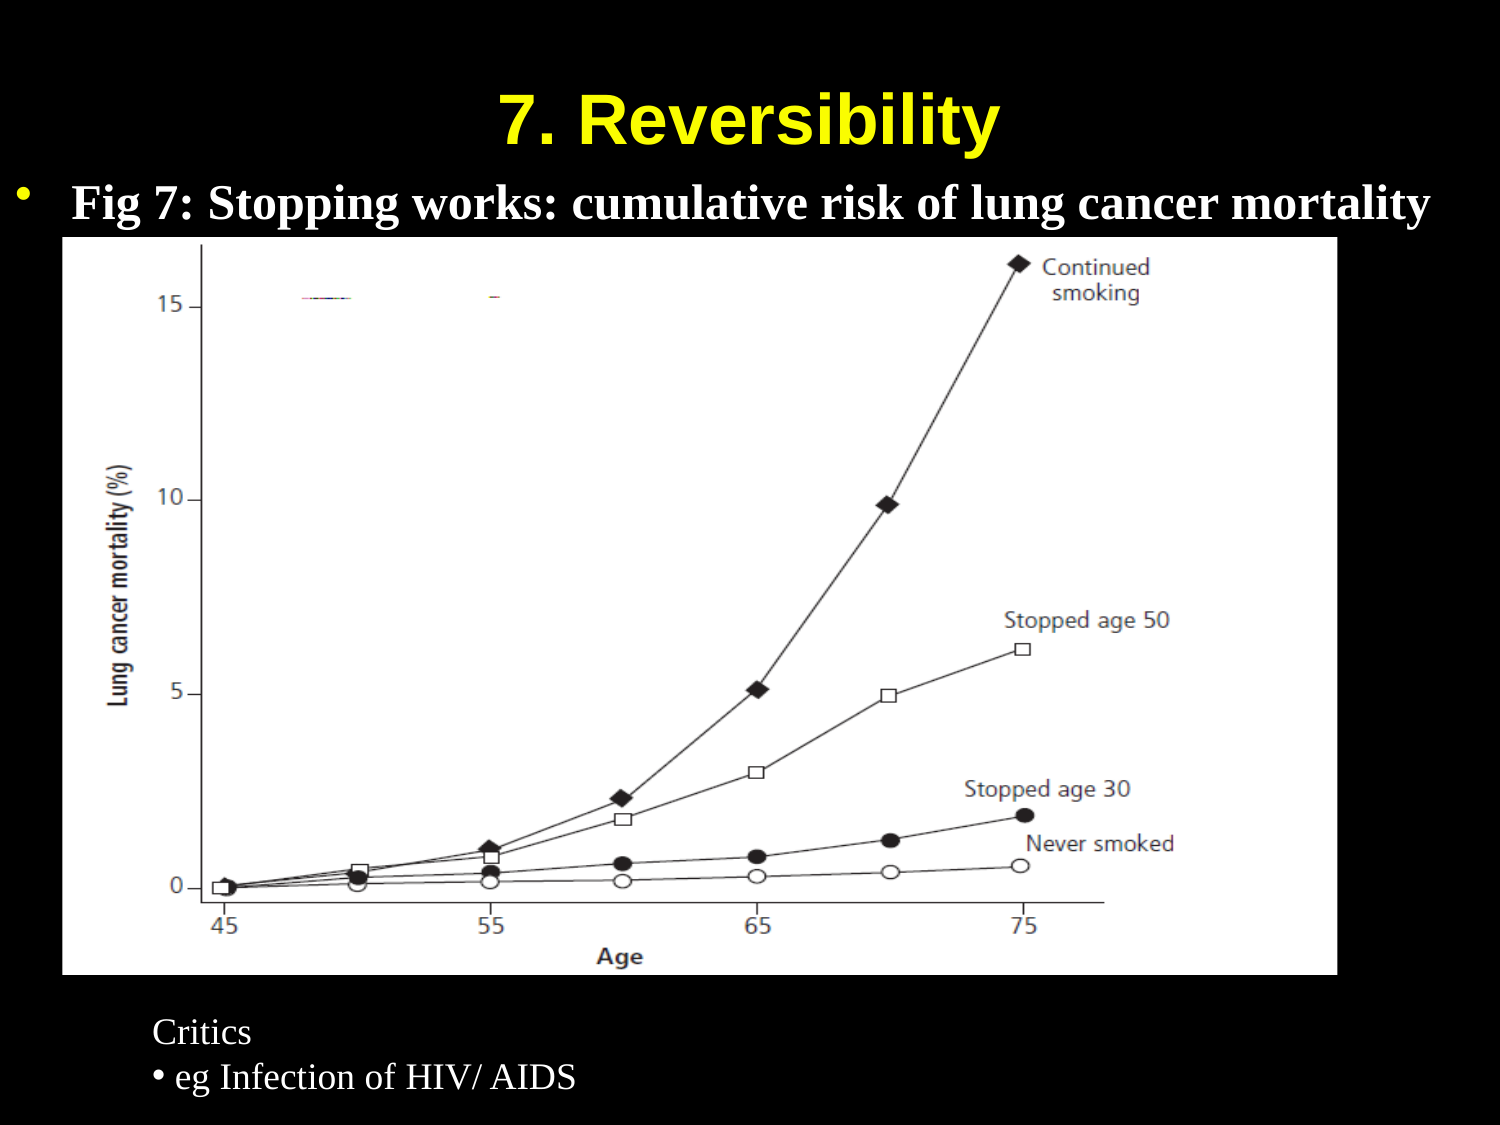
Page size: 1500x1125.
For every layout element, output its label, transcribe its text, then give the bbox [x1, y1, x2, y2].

text_box Critics eg Infection of HIV/ AIDS [137, 999, 725, 1105]
list Fig 7: Stopping works: cumulative risk of lung cancer mortality [0, 162, 1500, 838]
picture [62, 237, 1338, 976]
title 7. Reversibility [112, 65, 1388, 162]
